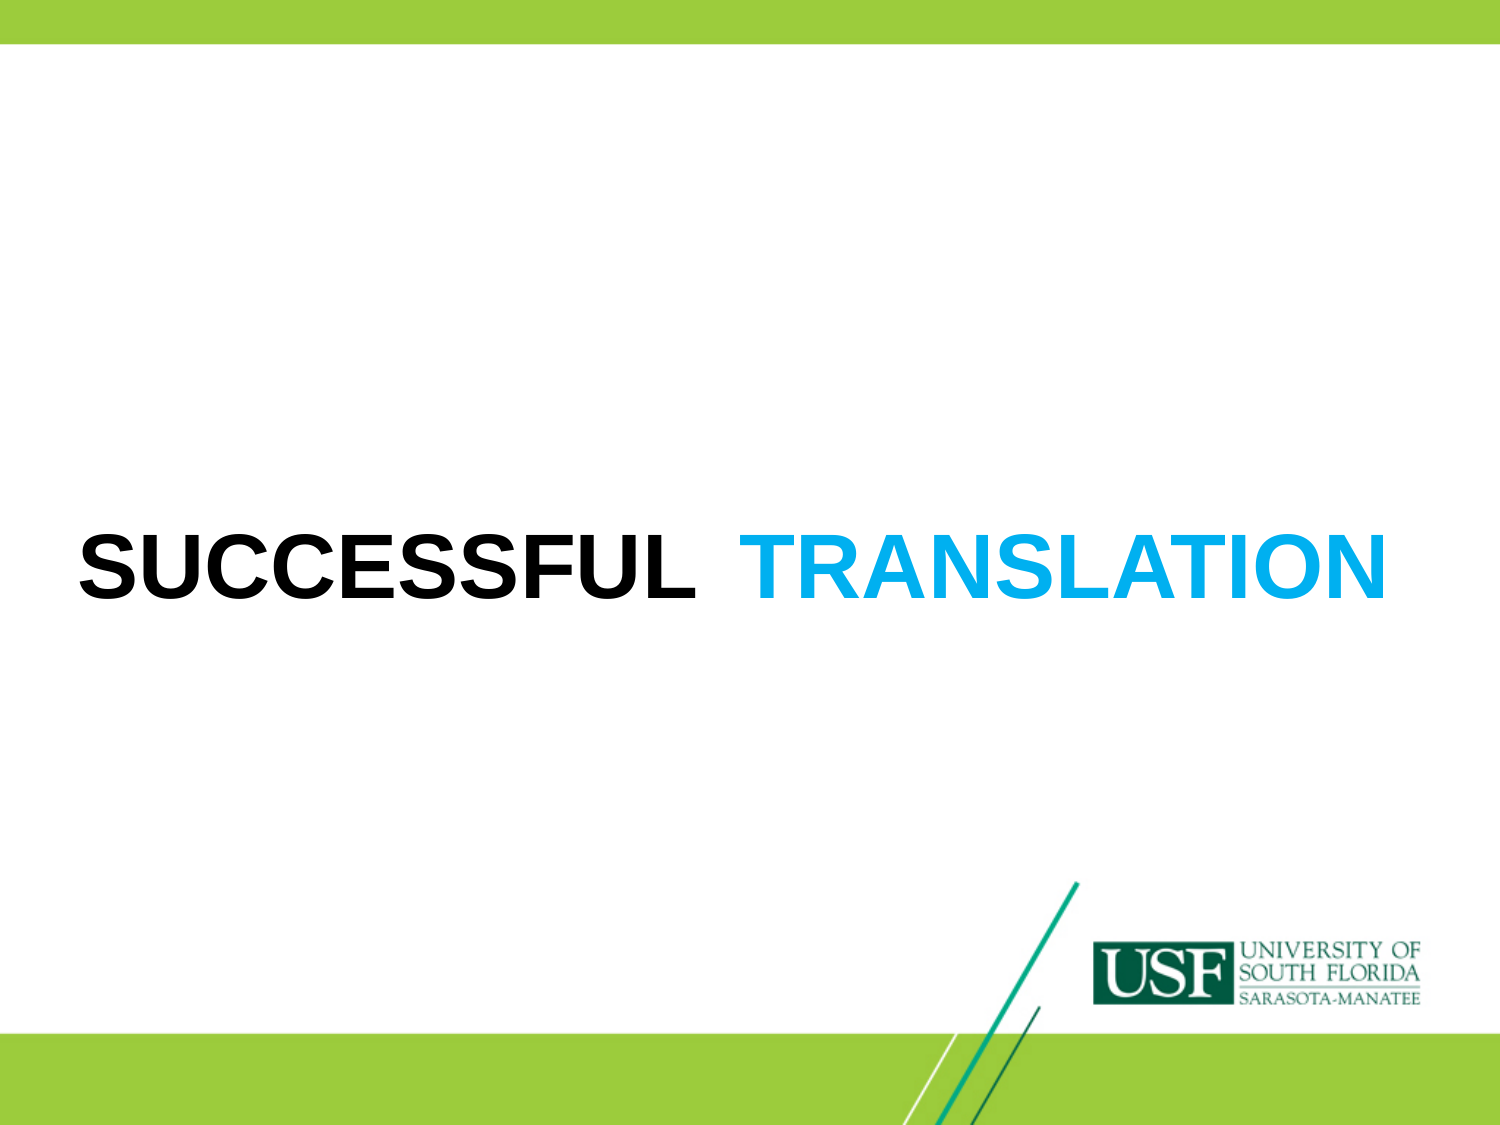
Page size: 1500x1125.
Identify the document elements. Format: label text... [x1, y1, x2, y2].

picture [0, 0, 1500, 1125]
text_box SUCCESSFUL [62, 499, 725, 625]
text_box TRANSLATION [725, 499, 1425, 625]
